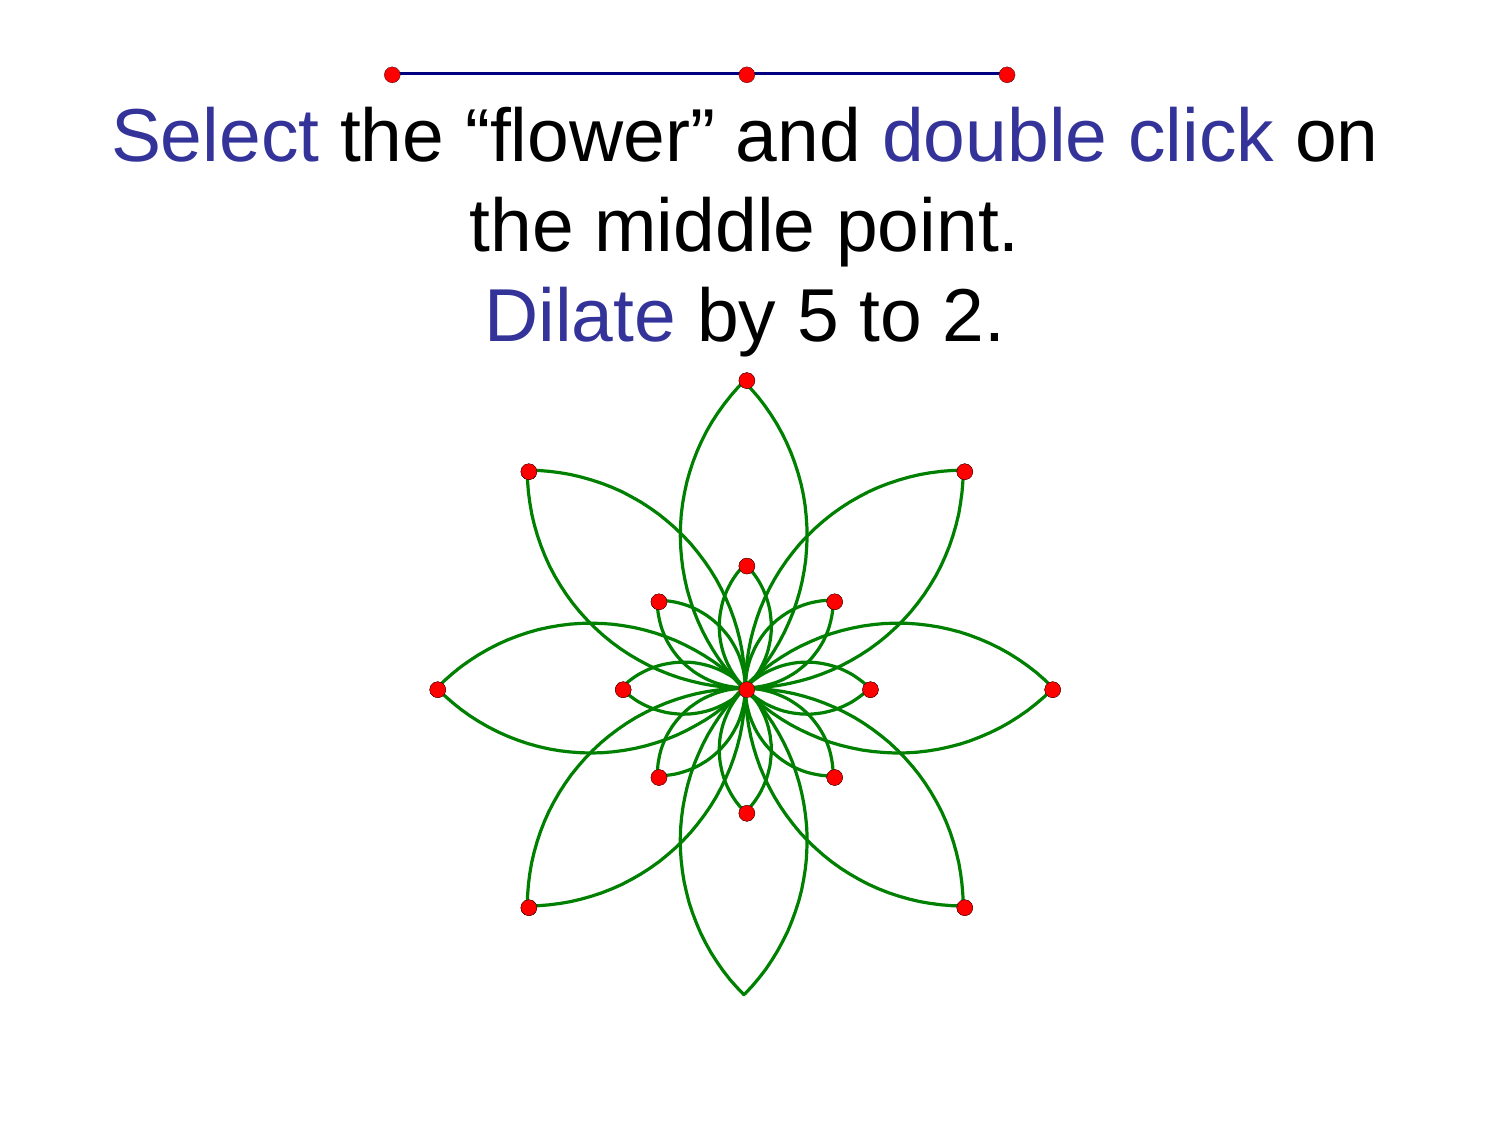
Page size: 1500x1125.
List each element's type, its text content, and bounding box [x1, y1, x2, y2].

title Select the “flower” and double click on the middle point. Dilate by 5 to 2. [1101, 44, 1426, 398]
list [348, 30, 1097, 1024]
title Select the “flower” and double click on the middle point. Dilate by 5 to 2. [64, 44, 343, 398]
